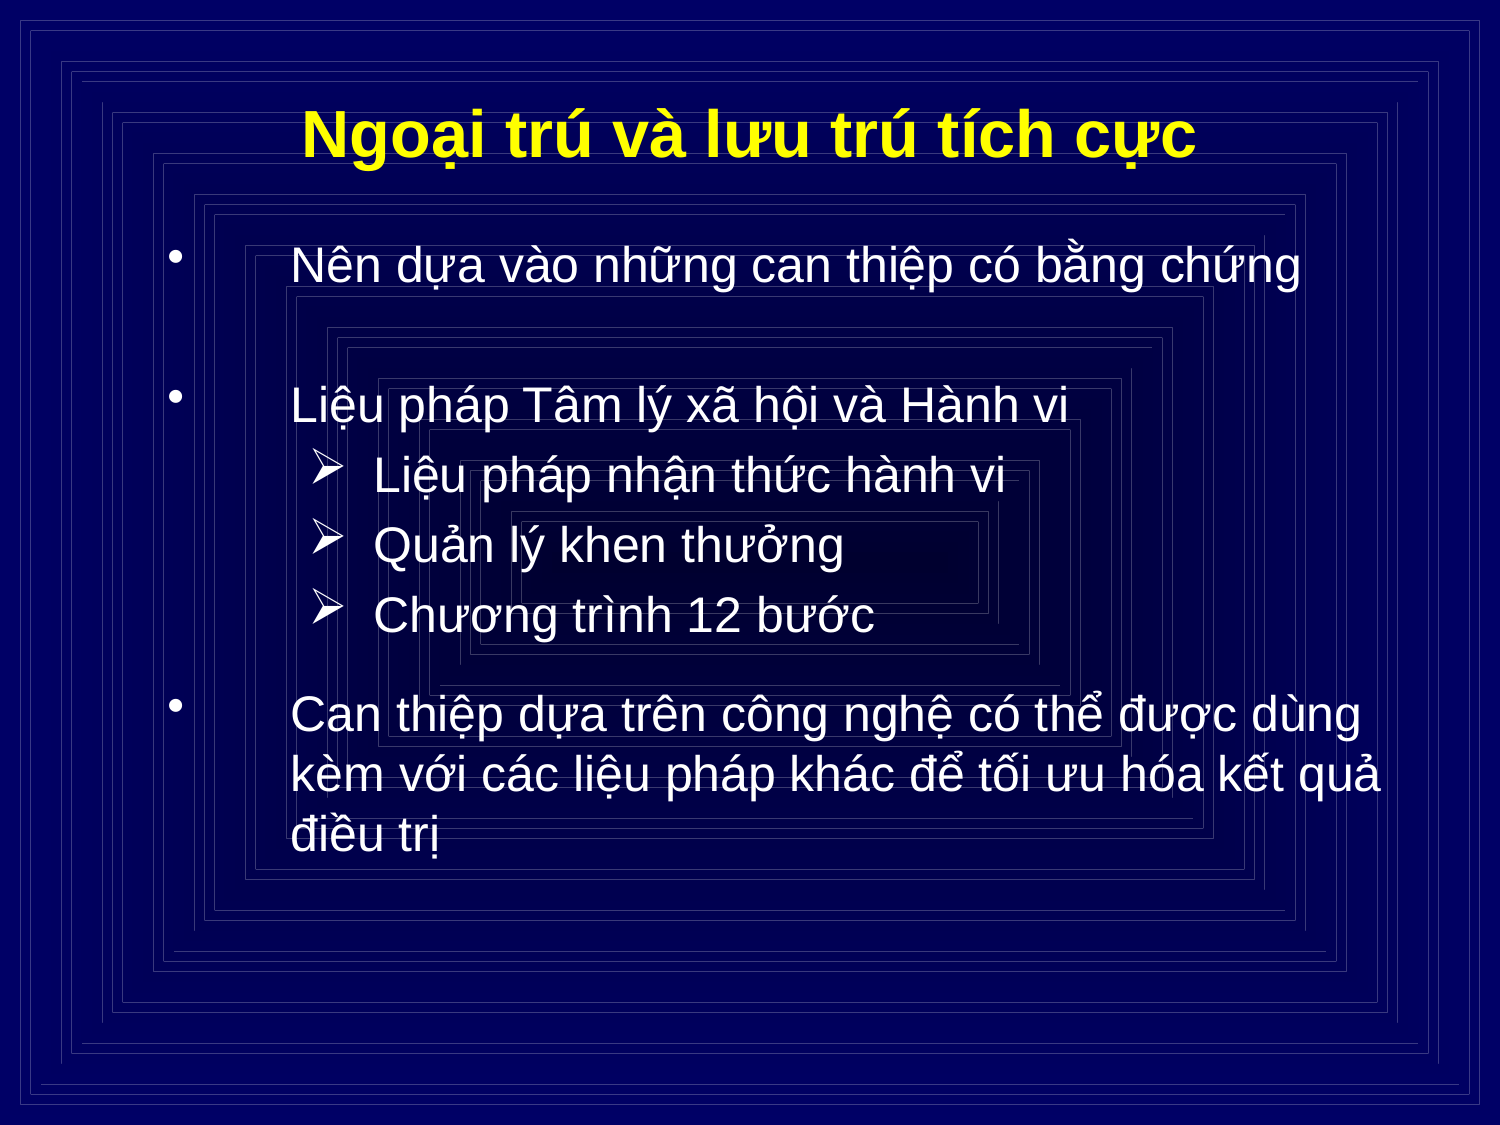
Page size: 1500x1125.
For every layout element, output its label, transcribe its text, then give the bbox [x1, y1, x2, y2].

title Ngoại trú và lưu trú tích cực [112, 37, 1388, 224]
list Nên dựa vào những can thiệp có bằng chứng Liệu pháp Tâm lý xã hội và Hành vi Liệu pháp nhận thức hành vi Quản lý khen thưởng Chương trình 12 bước Can thiệp dựa trên công nghệ có thể được dùng kèm với các liệu pháp khác để tối ưu hóa kết quả điều trị [50, 224, 1463, 800]
